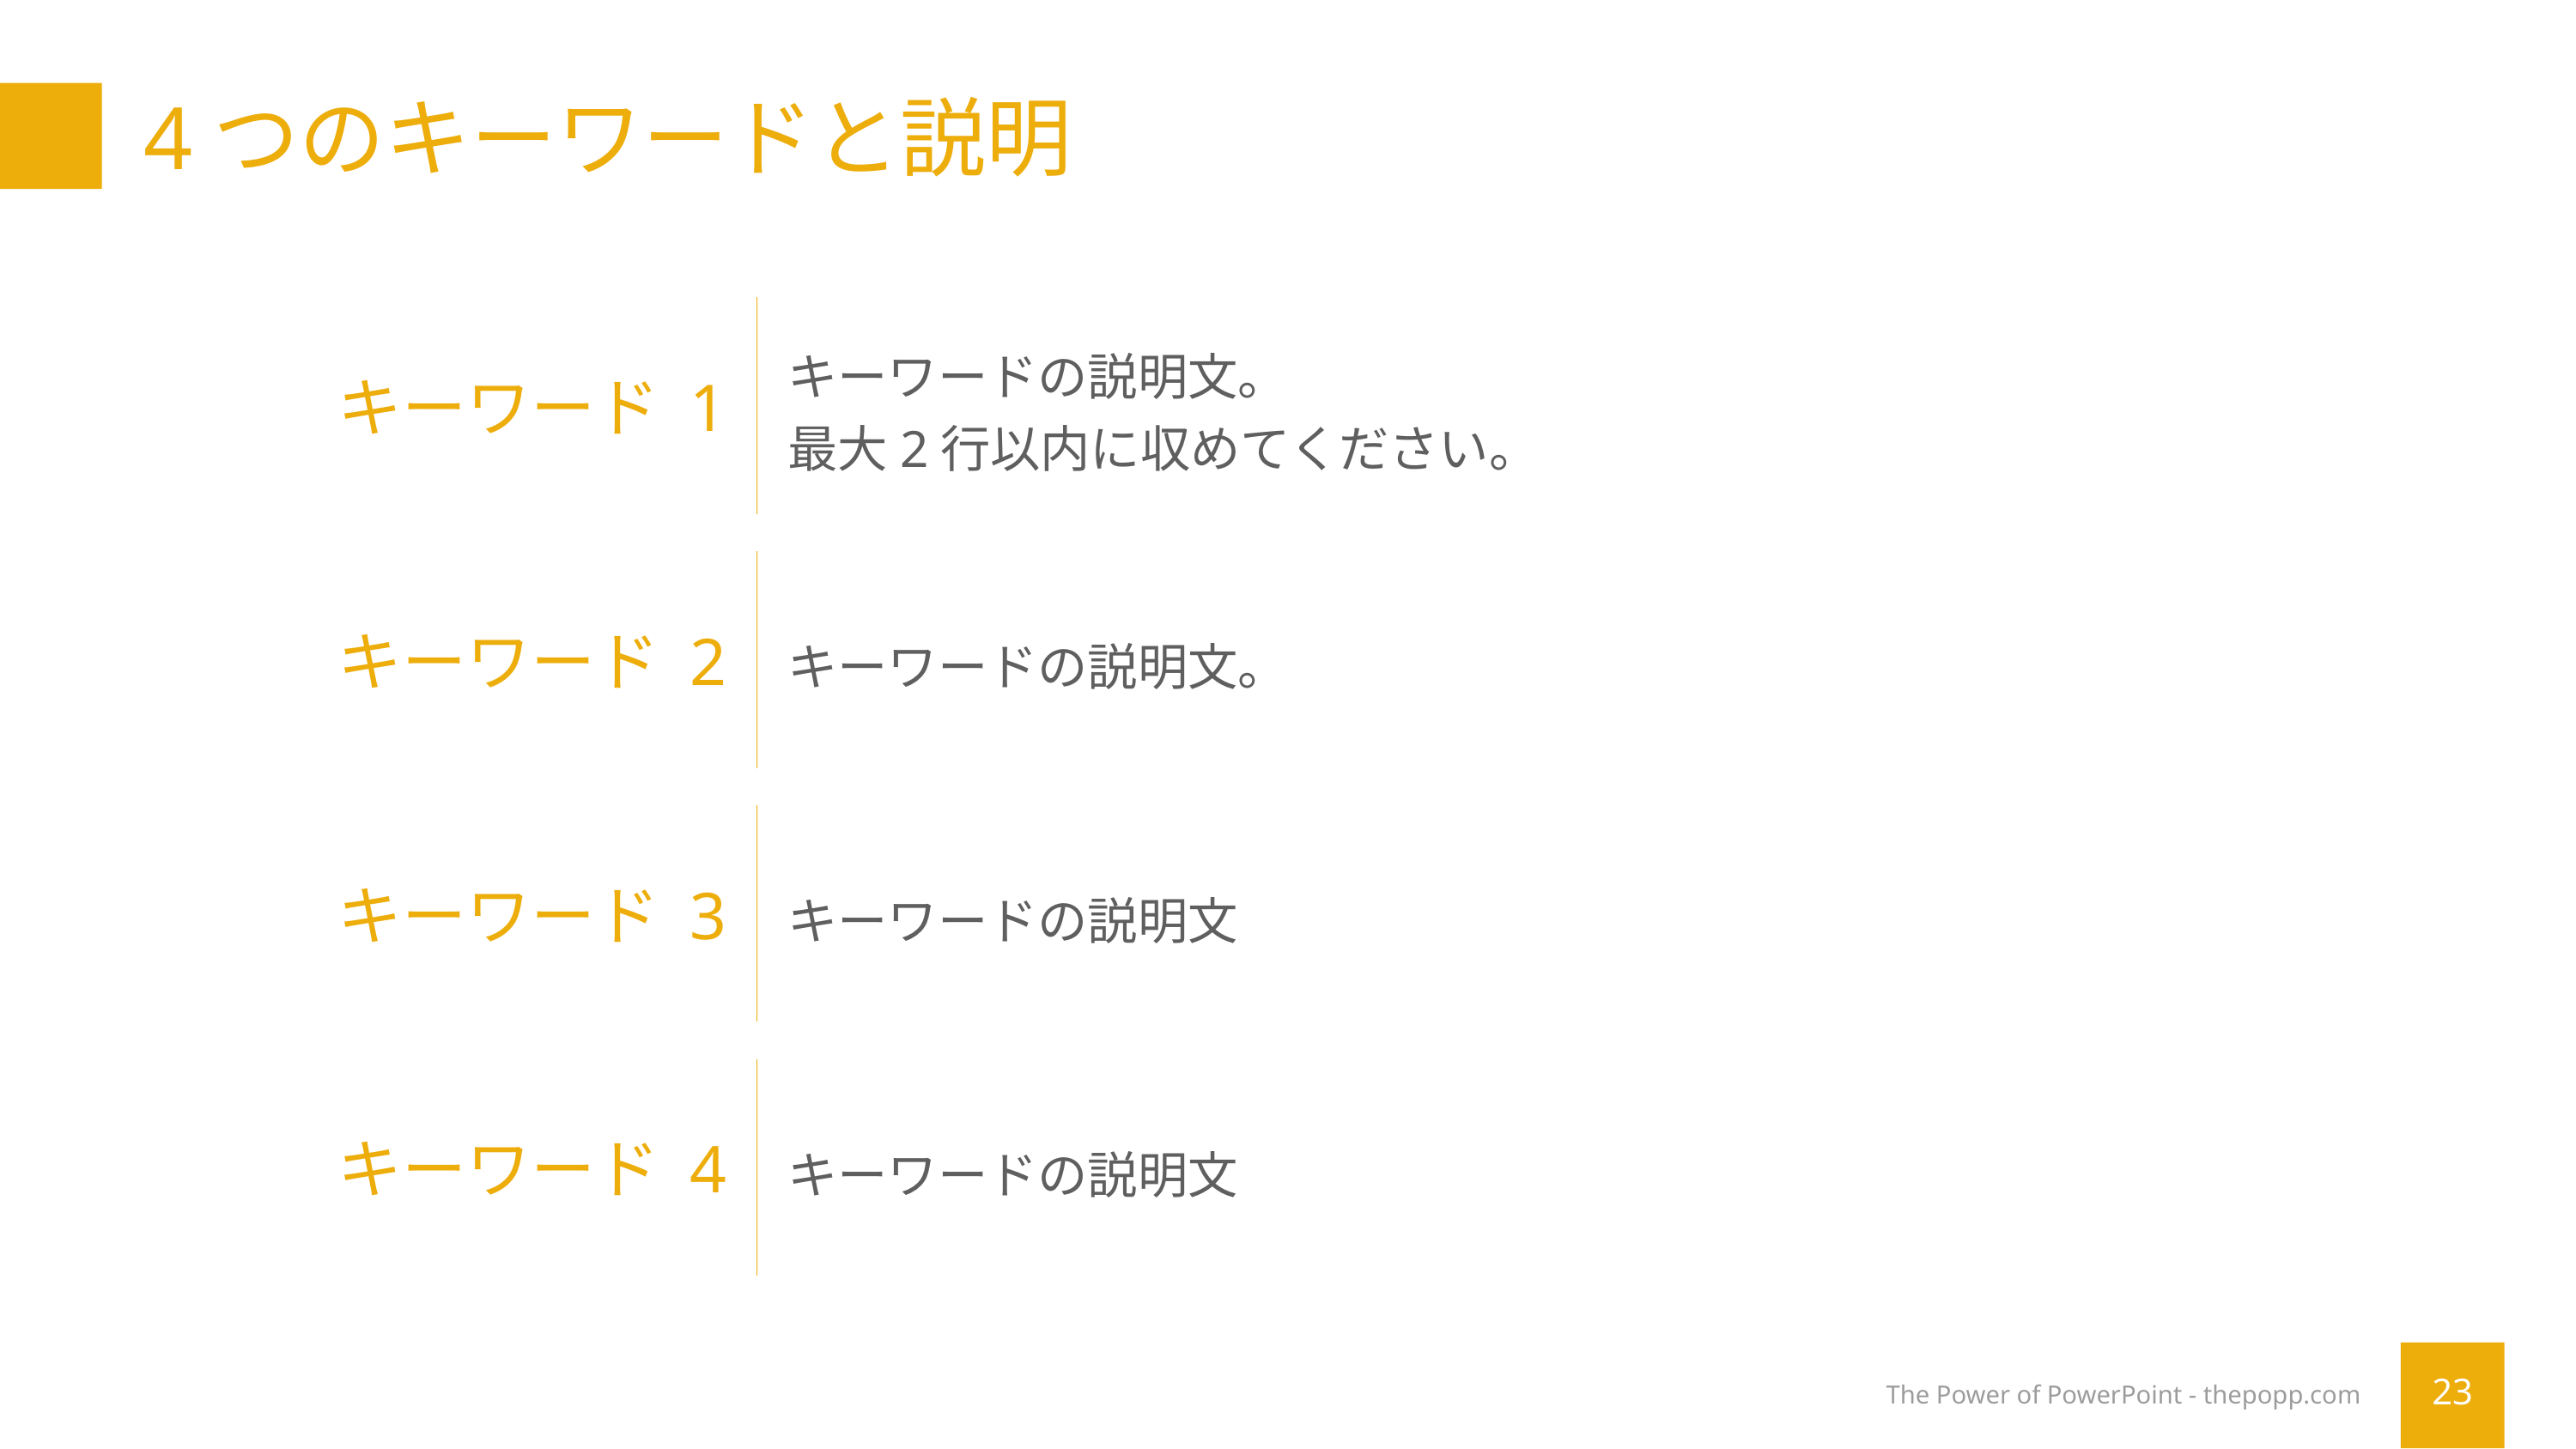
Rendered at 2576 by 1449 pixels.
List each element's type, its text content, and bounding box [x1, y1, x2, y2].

list キーワードの説明文 [775, 828, 2454, 999]
list キーワードの説明文 [775, 1082, 2454, 1253]
title 4つのキーワードと説明 [131, 66, 2482, 219]
list キーワード 3 [131, 851, 740, 976]
footer The Power of PowerPoint - thepopp.com [1504, 1355, 2374, 1433]
list キーワードの説明文。 最大2行以内に収めてください。 [775, 320, 2454, 491]
list キーワード 1 [131, 343, 740, 468]
list キーワード 2 [131, 597, 740, 722]
slide_number 23 [2400, 1355, 2505, 1433]
list キーワード 4 [131, 1105, 740, 1230]
list キーワードの説明文。 [775, 574, 2454, 745]
